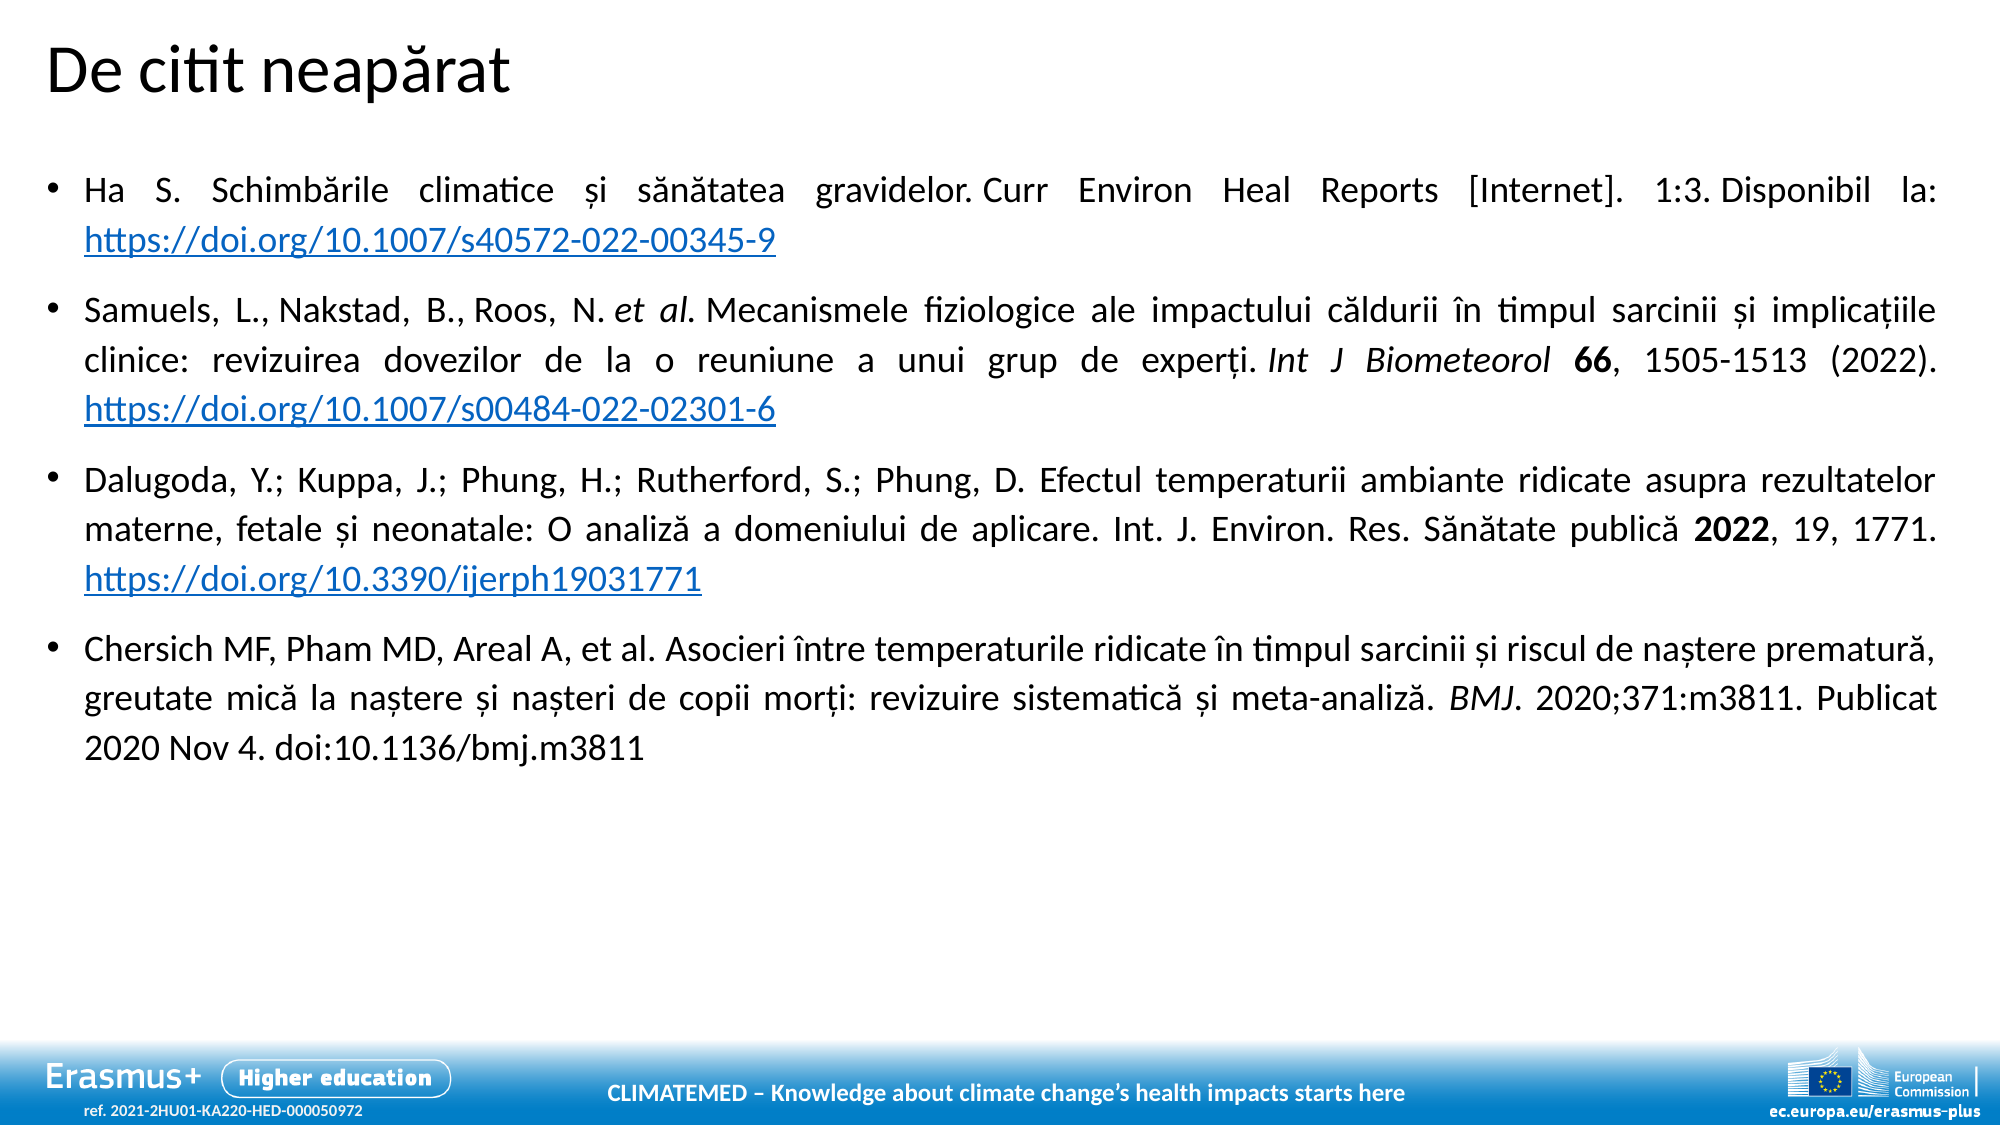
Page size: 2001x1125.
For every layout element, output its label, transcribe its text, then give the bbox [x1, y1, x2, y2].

title De citit neapărat [31, 25, 1984, 116]
list Ha S. Schimbările climatice și sănătatea gravidelor. Curr Environ Heal Reports [Internet]. 1:3. Disponibil la: https://doi.org/10.1007/s40572-022-00345-9 Samuels, L., Nakstad, B., Roos, N. et al. Mecanismele fiziologice ale impactului căldurii în timpul sarcinii și implicațiile clinice: revizuirea dovezilor de la o reuniune a unui grup de experți. Int J Biometeorol 66, 1505-1513 (2022). https://doi.org/10.1007/s00484-022-02301-6 Dalugoda, Y.; Kuppa, J.; Phung, H.; Rutherford, S.; Phung, D. Efectul temperaturii ambiante ridicate asupra rezultatelor materne, fetale și neonatale: O analiză a domeniului de aplicare. Int. J. Environ. Res. Sănătate publică 2022, 19, 1771. https://doi.org/10.3390/ijerph19031771 Chersich MF, Pham MD, Areal A, et al. Asocieri între temperaturile ridicate în timpul sarcinii și riscul de naștere prematură, greutate mică la naștere și nașteri de copii morți: revizuire sistematică și meta-analiză. BMJ. 2020;371:m3811. Publicat 2020 Nov 4. doi:10.1136/bmj.m3811 [31, 153, 1953, 1035]
picture [0, 899, 2000, 1125]
